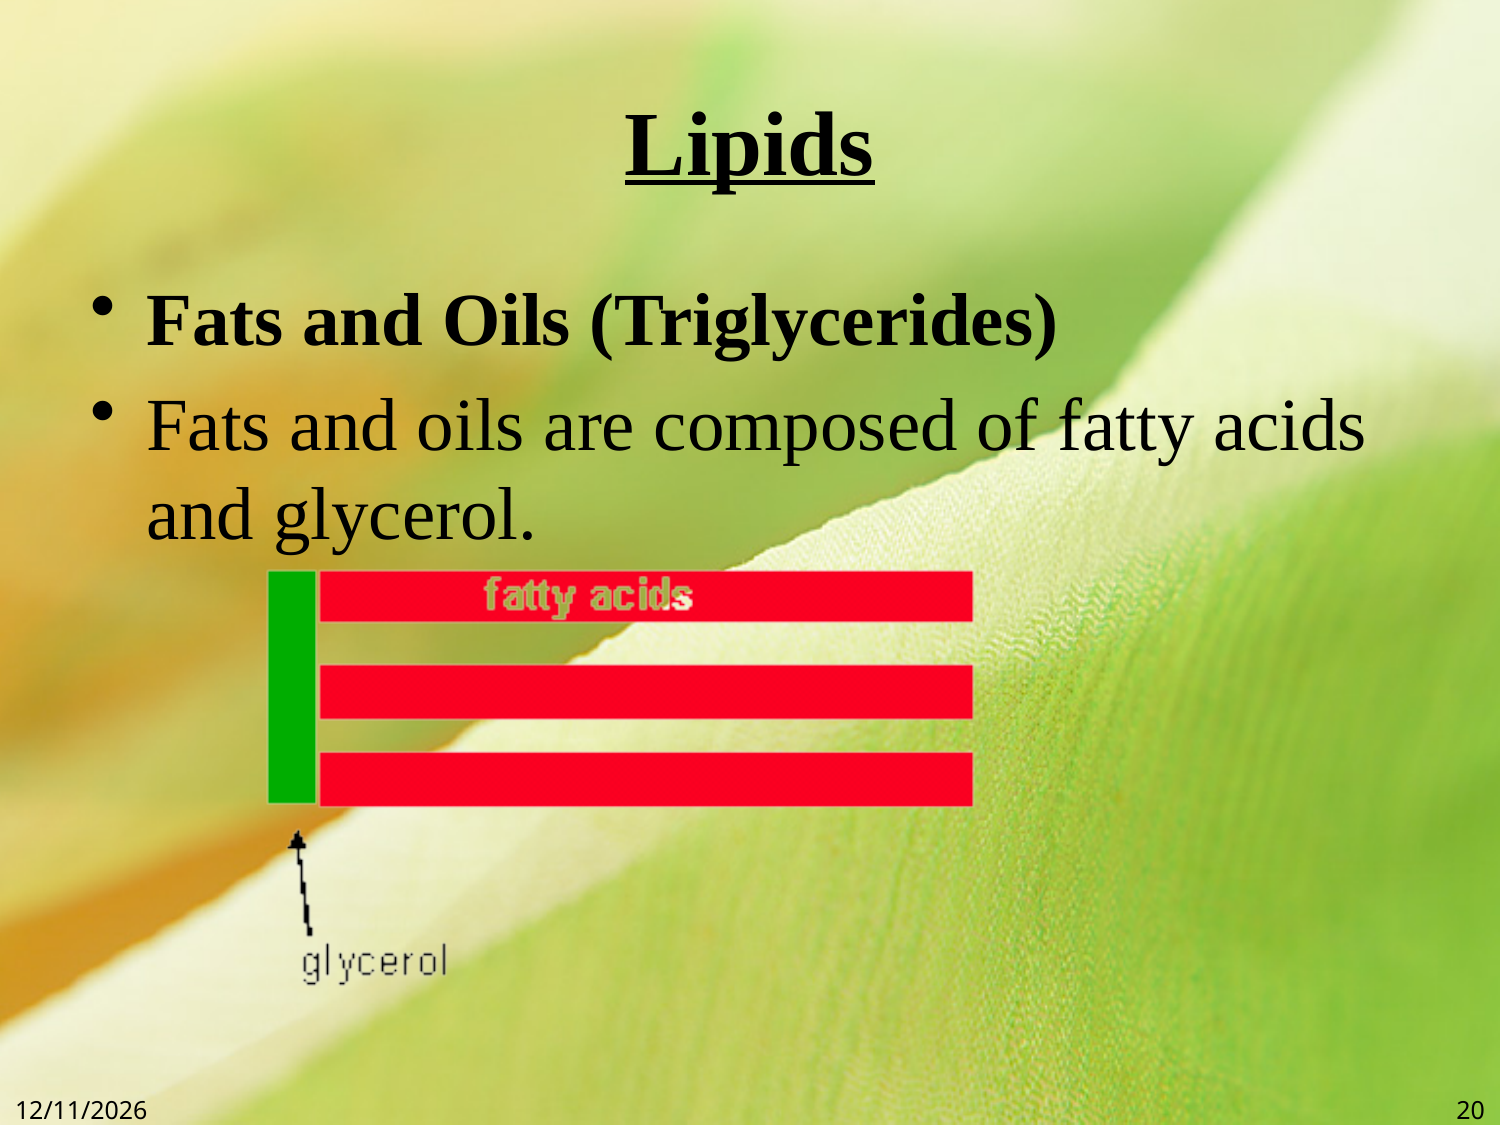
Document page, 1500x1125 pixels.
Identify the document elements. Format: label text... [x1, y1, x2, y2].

picture [0, 0, 1500, 1125]
title Lipids [74, 44, 1426, 233]
list Fats and Oils (Triglycerides) Fats and oils are composed of fatty acids and glycerol. [74, 262, 1426, 540]
slide_number 20 [1324, 1087, 1500, 1125]
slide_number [0, 1087, 351, 1125]
